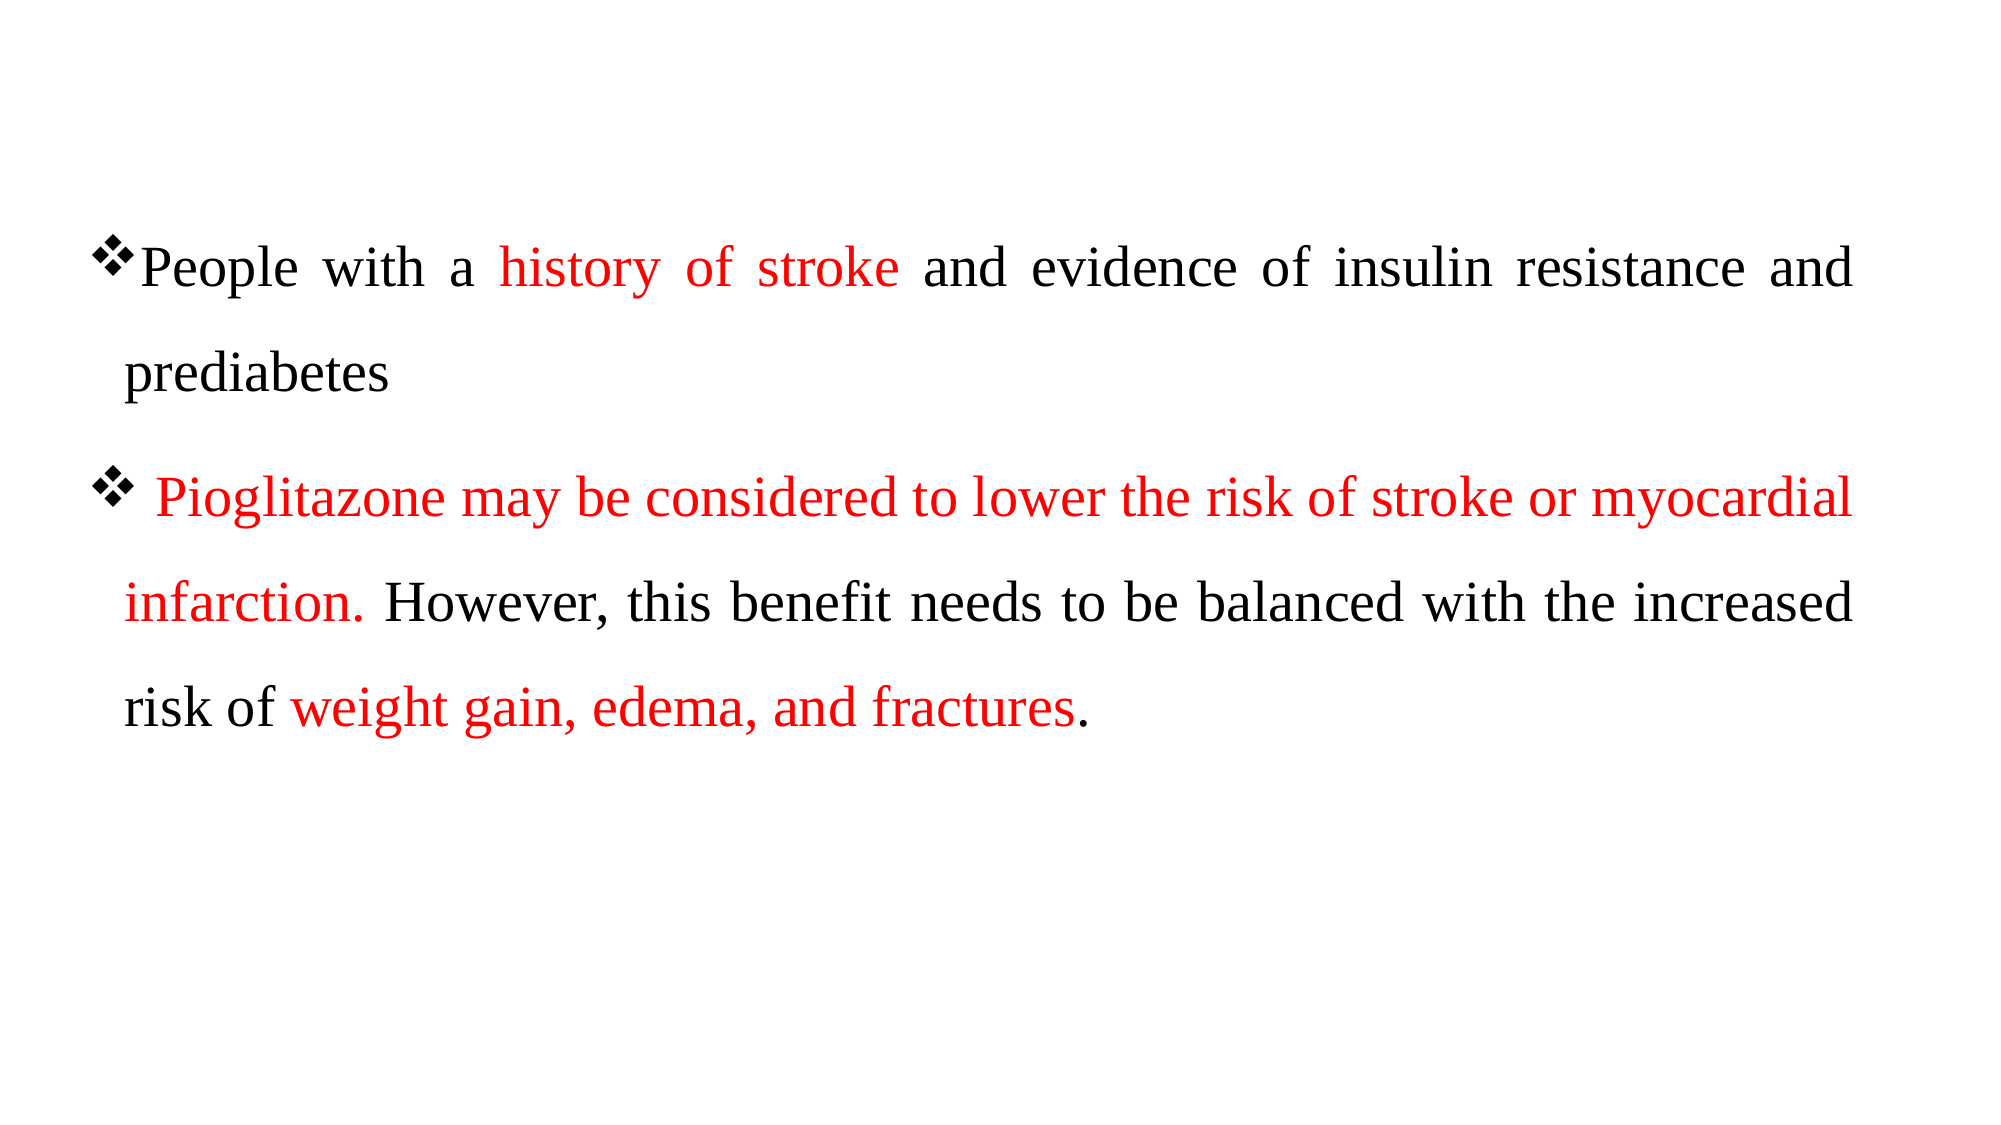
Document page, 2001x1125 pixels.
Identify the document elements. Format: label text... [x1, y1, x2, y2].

list People with a history of stroke and evidence of insulin resistance and prediabetes Pioglitazone may be considered to lower the risk of stroke or myocardial infarction. However, this benefit needs to be balanced with the increased risk of weight gain, edema, and fractures. [72, 185, 1870, 900]
